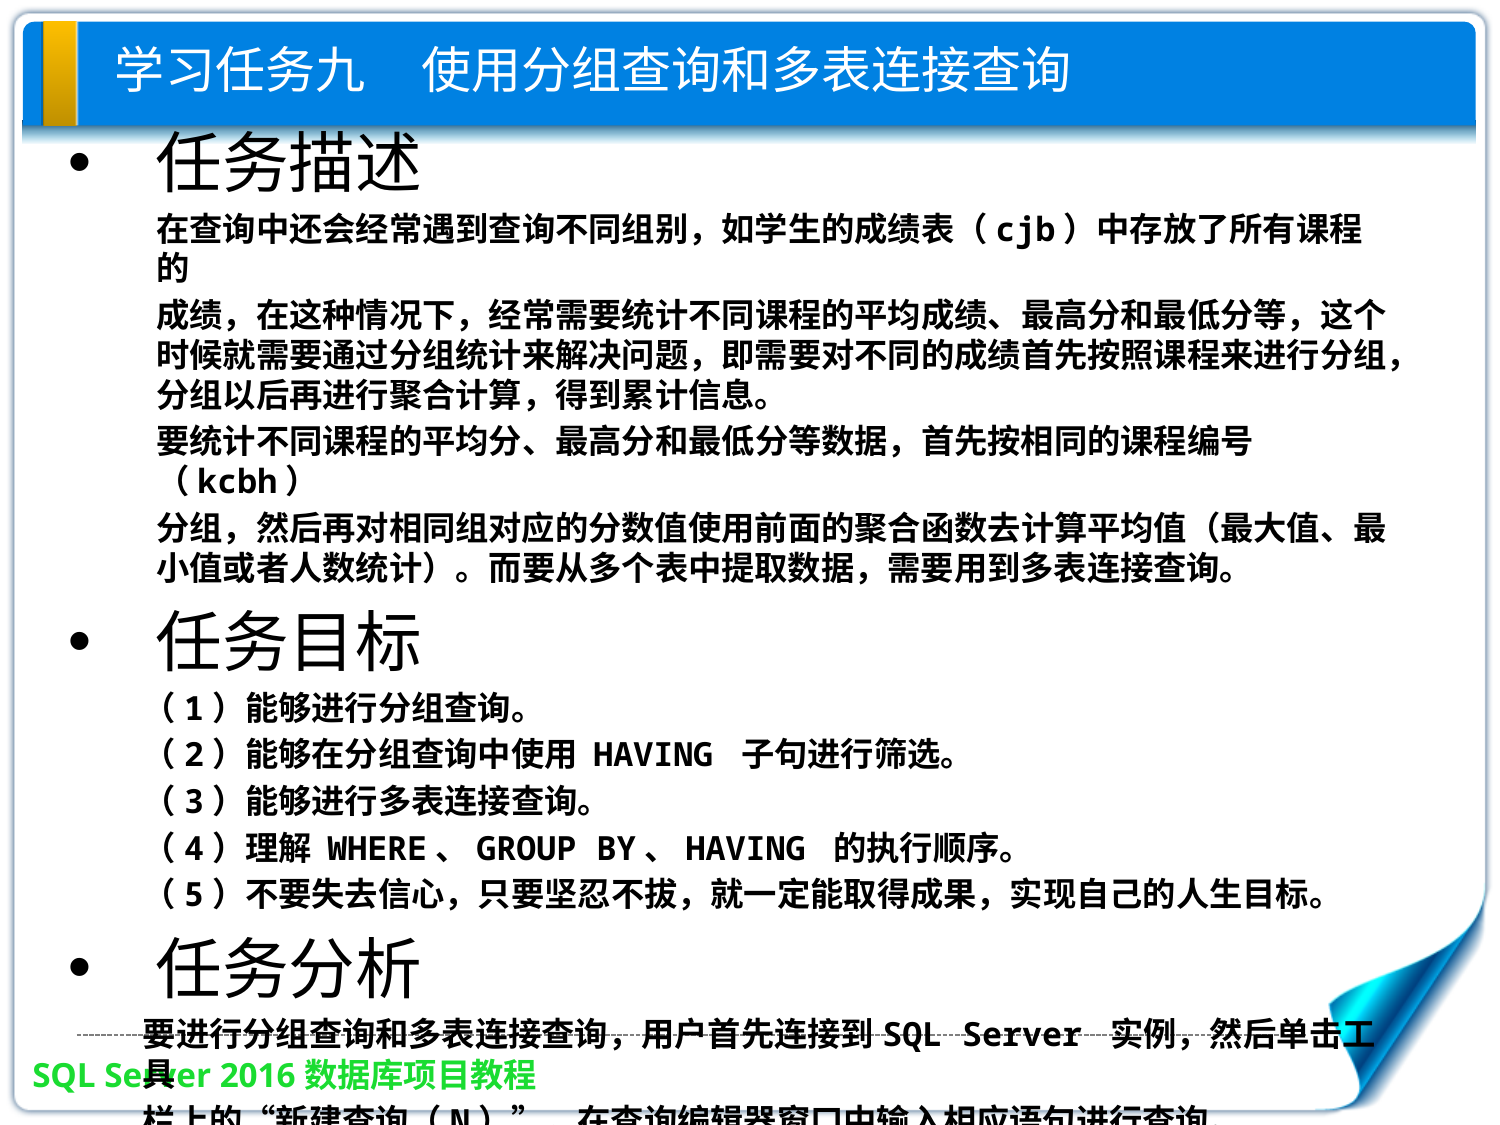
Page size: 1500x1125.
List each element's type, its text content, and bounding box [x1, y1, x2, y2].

picture [0, 0, 1500, 1125]
title 学习任务九 使用分组查询和多表连接查询 [100, 30, 1313, 113]
list 任务描述 在查询中还会经常遇到查询不同组别，如学生的成绩表（cjb）中存放了所有课程的 成绩，在这种情况下，经常需要统计不同课程的平均成绩、最高分和最低分等，这个时候就需要通过分组统计来解决问题，即需要对不同的成绩首先按照课程来进行分组，分组以后再进行聚合计算，得到累计信息。 要统计不同课程的平均分、最高分和最低分等数据，首先按相同的课程编号（kcbh） 分组，然后再对相同组对应的分数值使用前面的聚合函数去计算平均值（最大值、最小值或者人数统计）。而要从多个表中提取数据，需要用到多表连接查询。 任务目标 （1）能够进行分组查询。 （2）能够在分组查询中使用 HAVING 子句进行筛选。 （3）能够进行多表连接查询。 （4）理解 WHERE、GROUP BY、HAVING 的执行顺序。 （5）不要失去信心，只要坚忍不拔，就一定能取得成果，实现自己的人生目标。 任务分析 要进行分组查询和多表连接查询，用户首先连接到SQL Server 实例，然后单击工具 栏上的“新建查询（N）”，在查询编辑器窗口中输入相应语句进行查询。 [53, 113, 1404, 1037]
